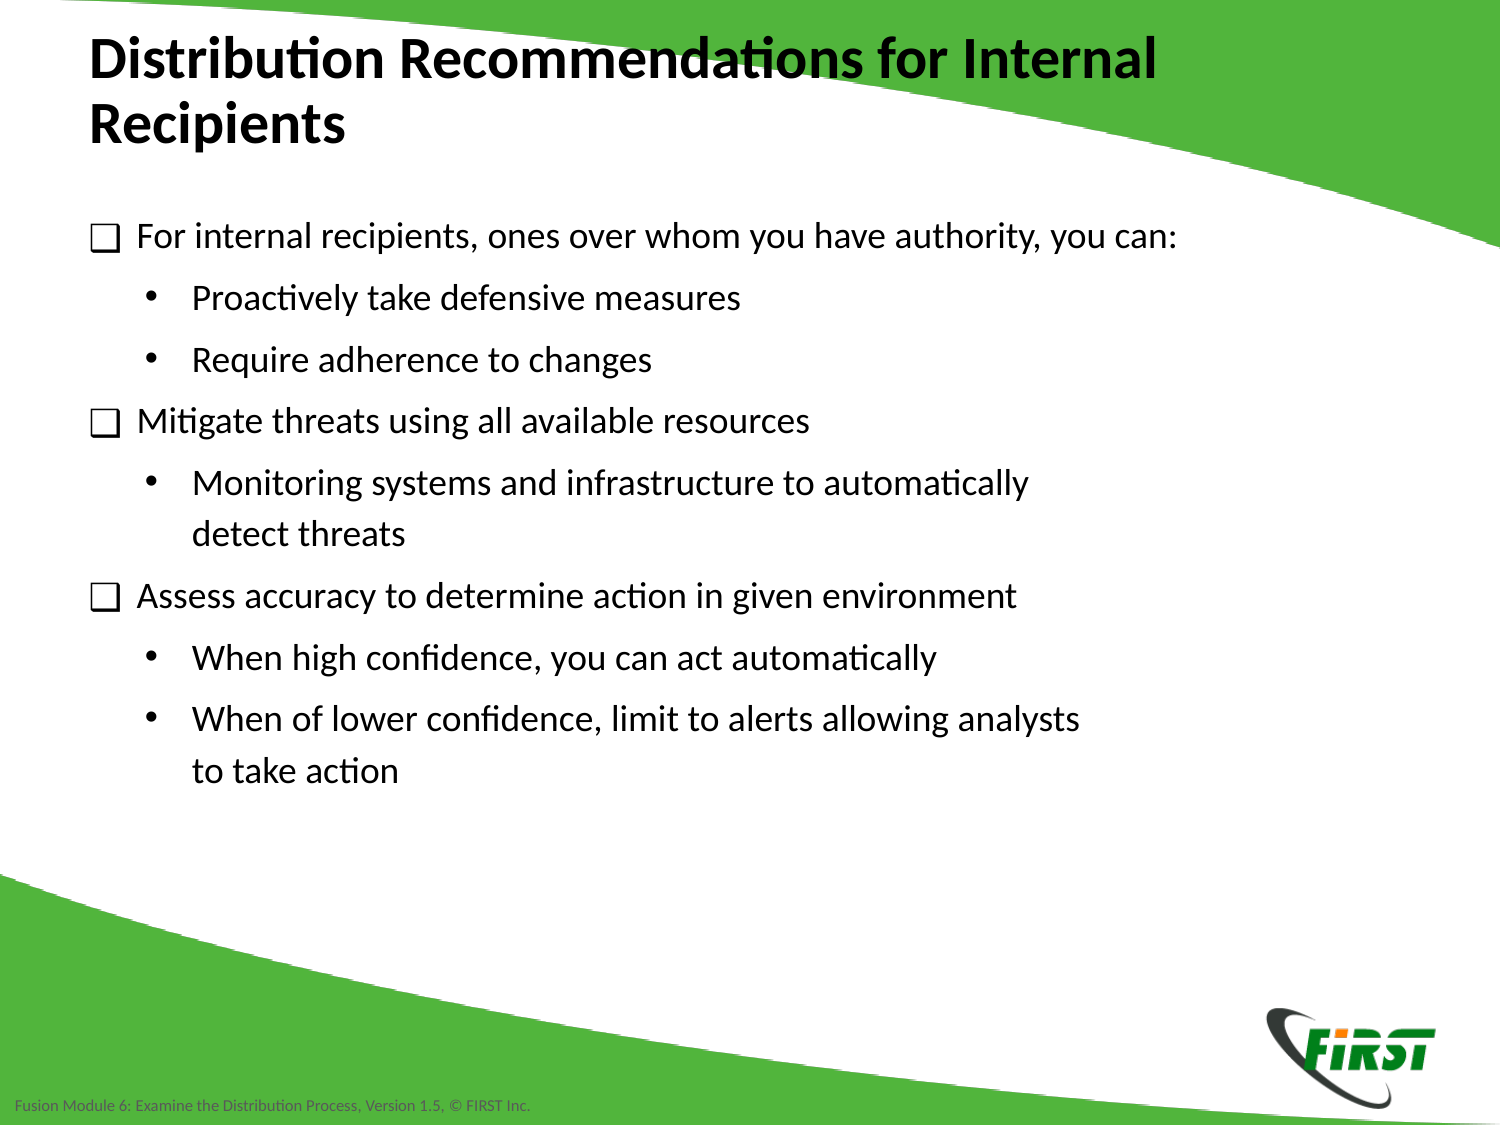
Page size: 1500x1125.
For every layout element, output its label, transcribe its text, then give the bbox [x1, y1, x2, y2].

text_box Distribution Recommendations for Internal Recipients [75, 57, 1425, 125]
text_box For internal recipients, ones over whom you have authority, you can: Proactively take defensive measures Require adherence to changes Mitigate threats using all available resources Monitoring systems and infrastructure to automatically detect threats Assess accuracy to determine action in given environment When high confidence, you can act automatically When of lower confidence, limit to alerts allowing analysts to take action [73, 197, 1500, 904]
picture [0, 0, 1500, 1125]
